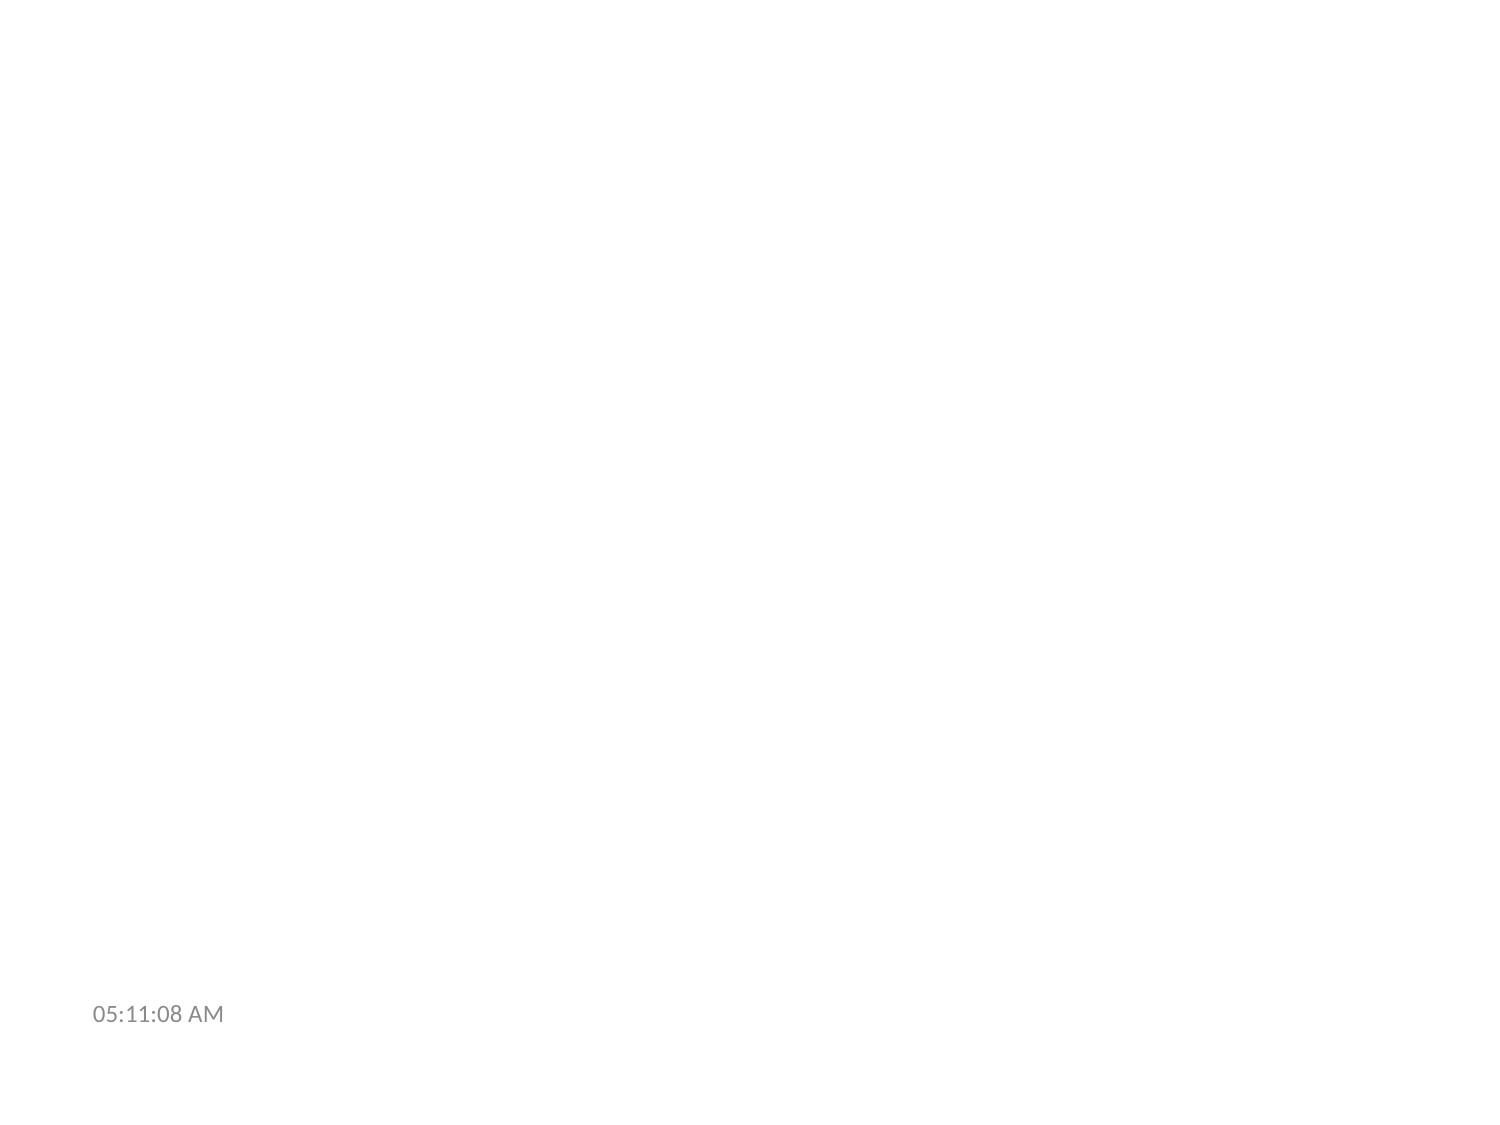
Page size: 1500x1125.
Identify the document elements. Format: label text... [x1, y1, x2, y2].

text_box 3:35:09 PM [77, 982, 428, 1043]
